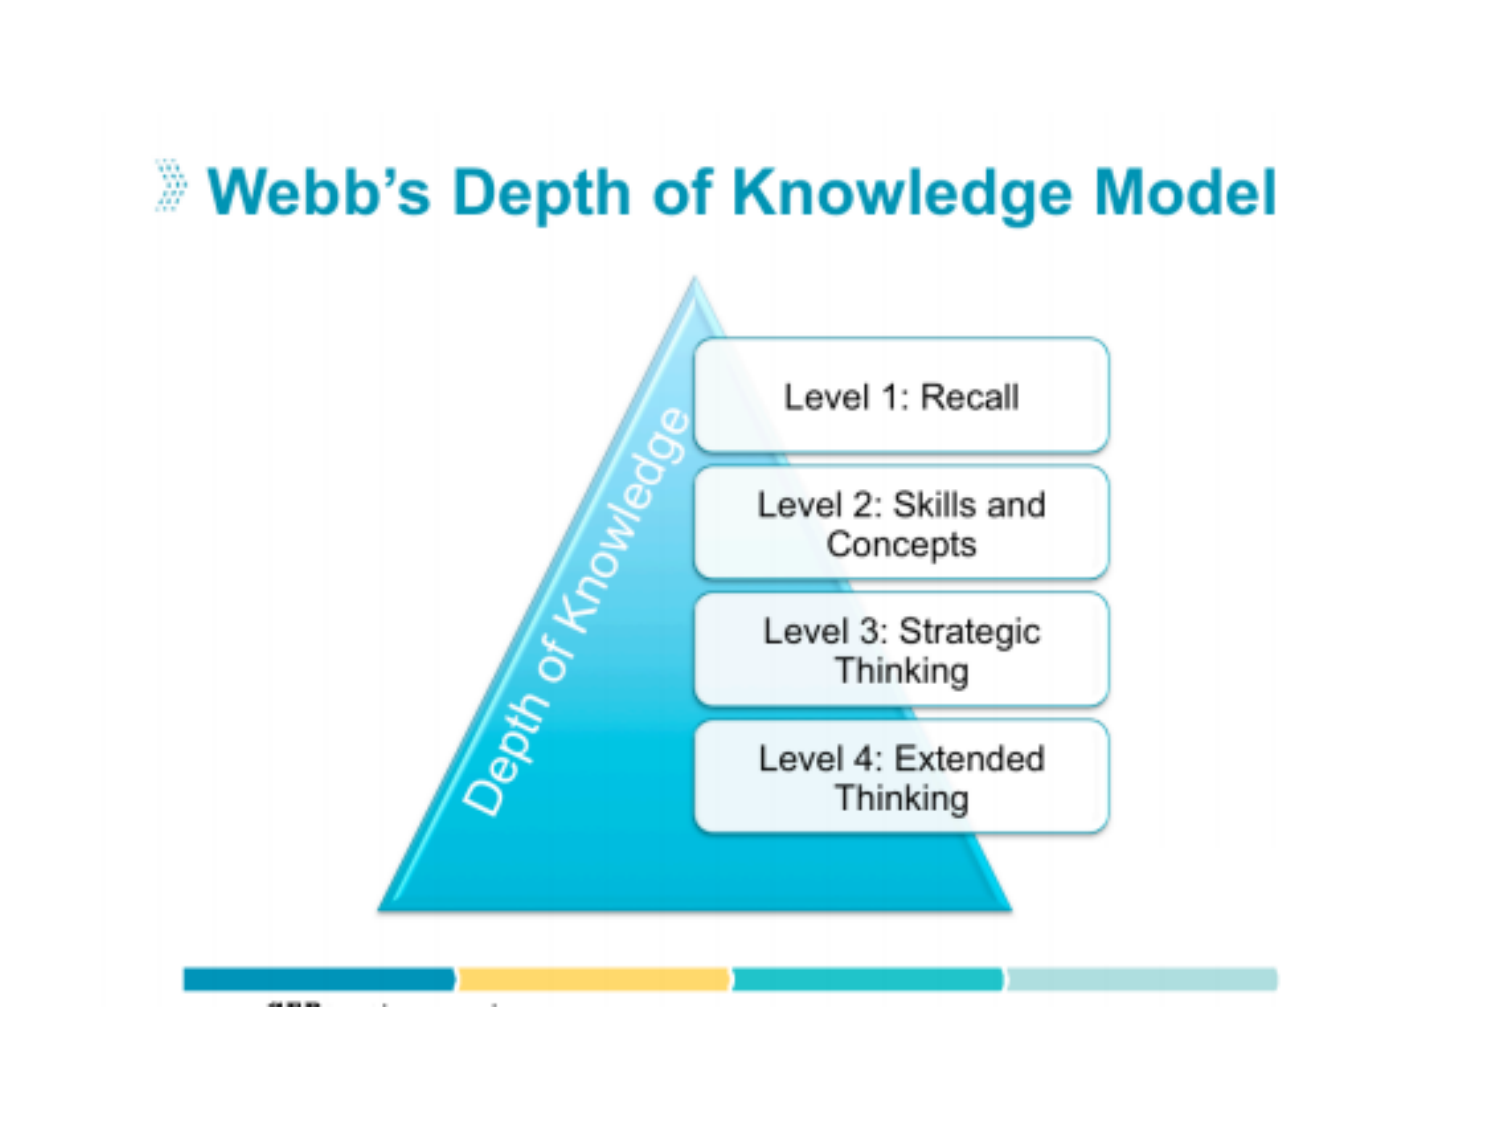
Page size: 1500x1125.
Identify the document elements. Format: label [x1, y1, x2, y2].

picture [37, 112, 1413, 1007]
